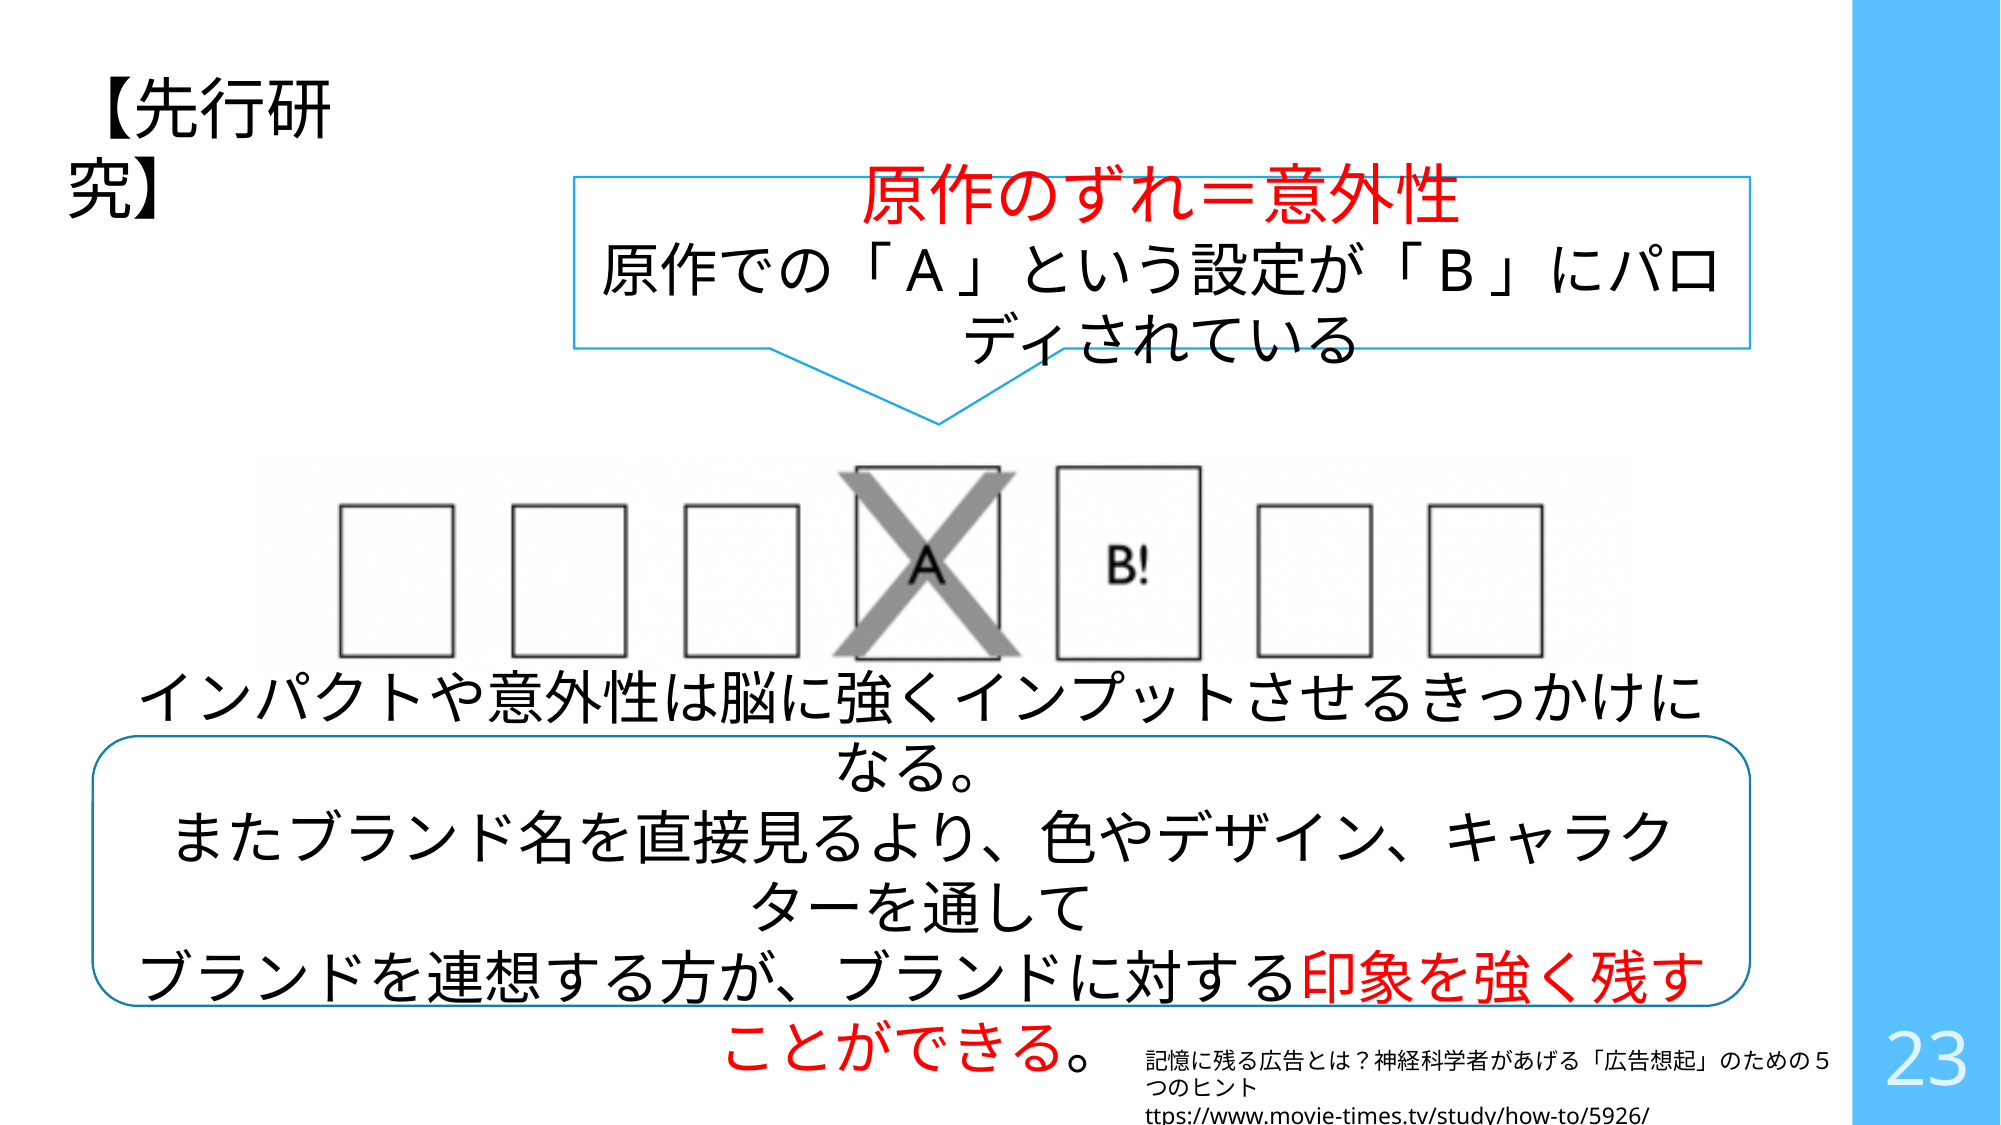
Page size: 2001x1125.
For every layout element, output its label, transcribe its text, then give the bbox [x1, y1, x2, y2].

picture [254, 452, 1633, 672]
text_box 【先行研究】 [51, 59, 427, 235]
text_box 原作のずれ＝意外性 原作での「A」という設定が「B」にパロディされている [572, 175, 1752, 426]
text_box インパクトや意外性は脳に強くインプットさせるきっかけになる。 またブランド名を直接見るより、色やデザイン、キャラクターを通して ブランドを連想する方が、ブランドに対する印象を強く残すことができる。 [91, 735, 1752, 1008]
slide_number 23 [1852, 1012, 2000, 1110]
text_box 記憶に残る広告とは？神経科学者があげる「広告想起」のための５つのヒント ttps://www.movie-times.tv/study/how-to/5926/ [1130, 1039, 1867, 1125]
